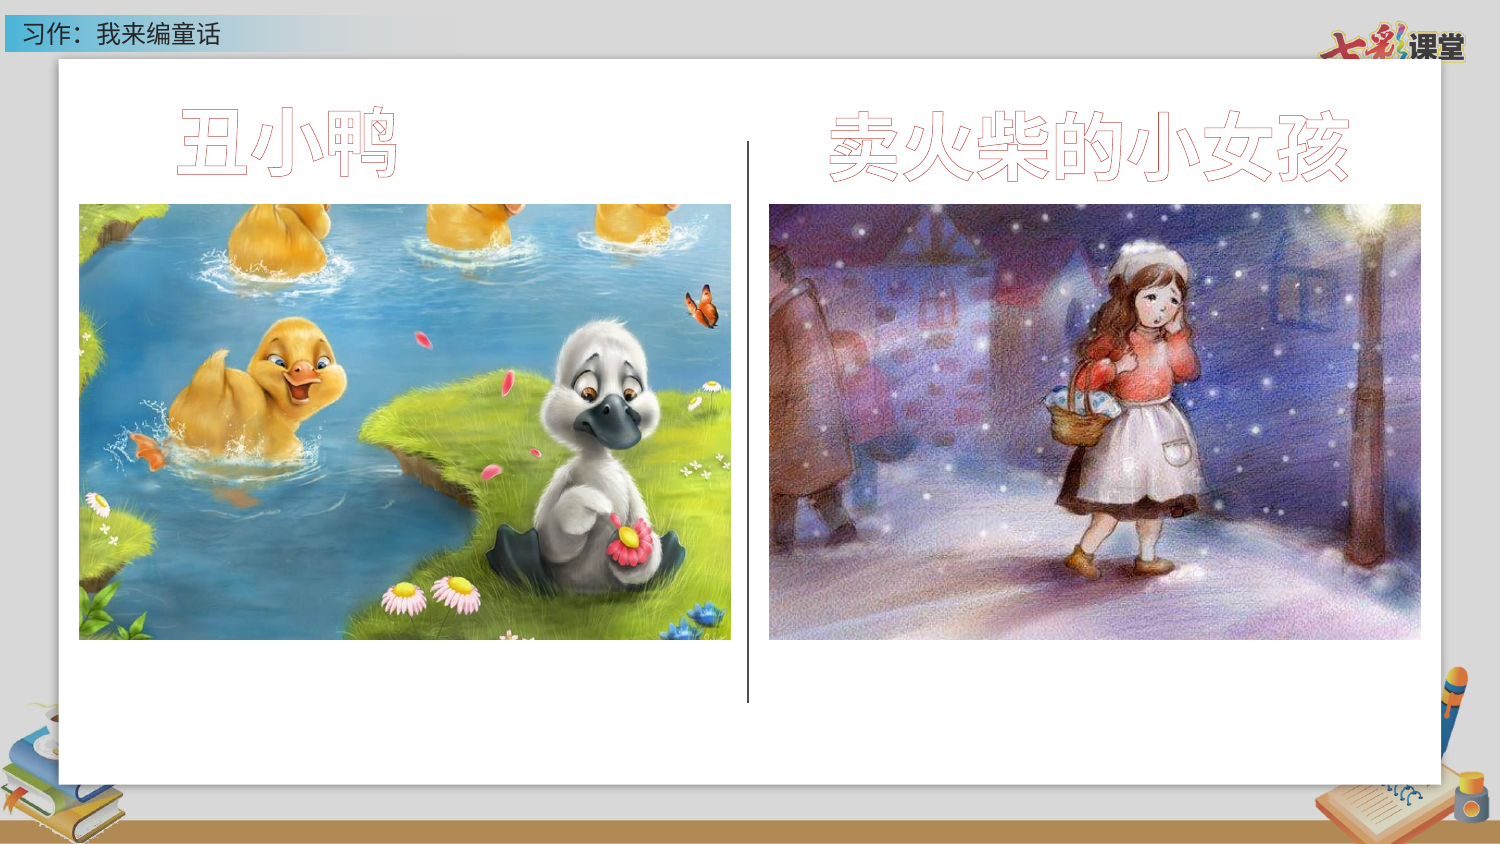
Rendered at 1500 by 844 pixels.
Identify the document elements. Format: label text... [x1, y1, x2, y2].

picture [769, 204, 1422, 640]
text_box 丑小鸭 [162, 89, 770, 191]
text_box [57, 57, 1443, 787]
picture [78, 204, 731, 640]
text_box 卖火柴的小女孩 [814, 94, 1421, 196]
text_box [0, 0, 1500, 844]
